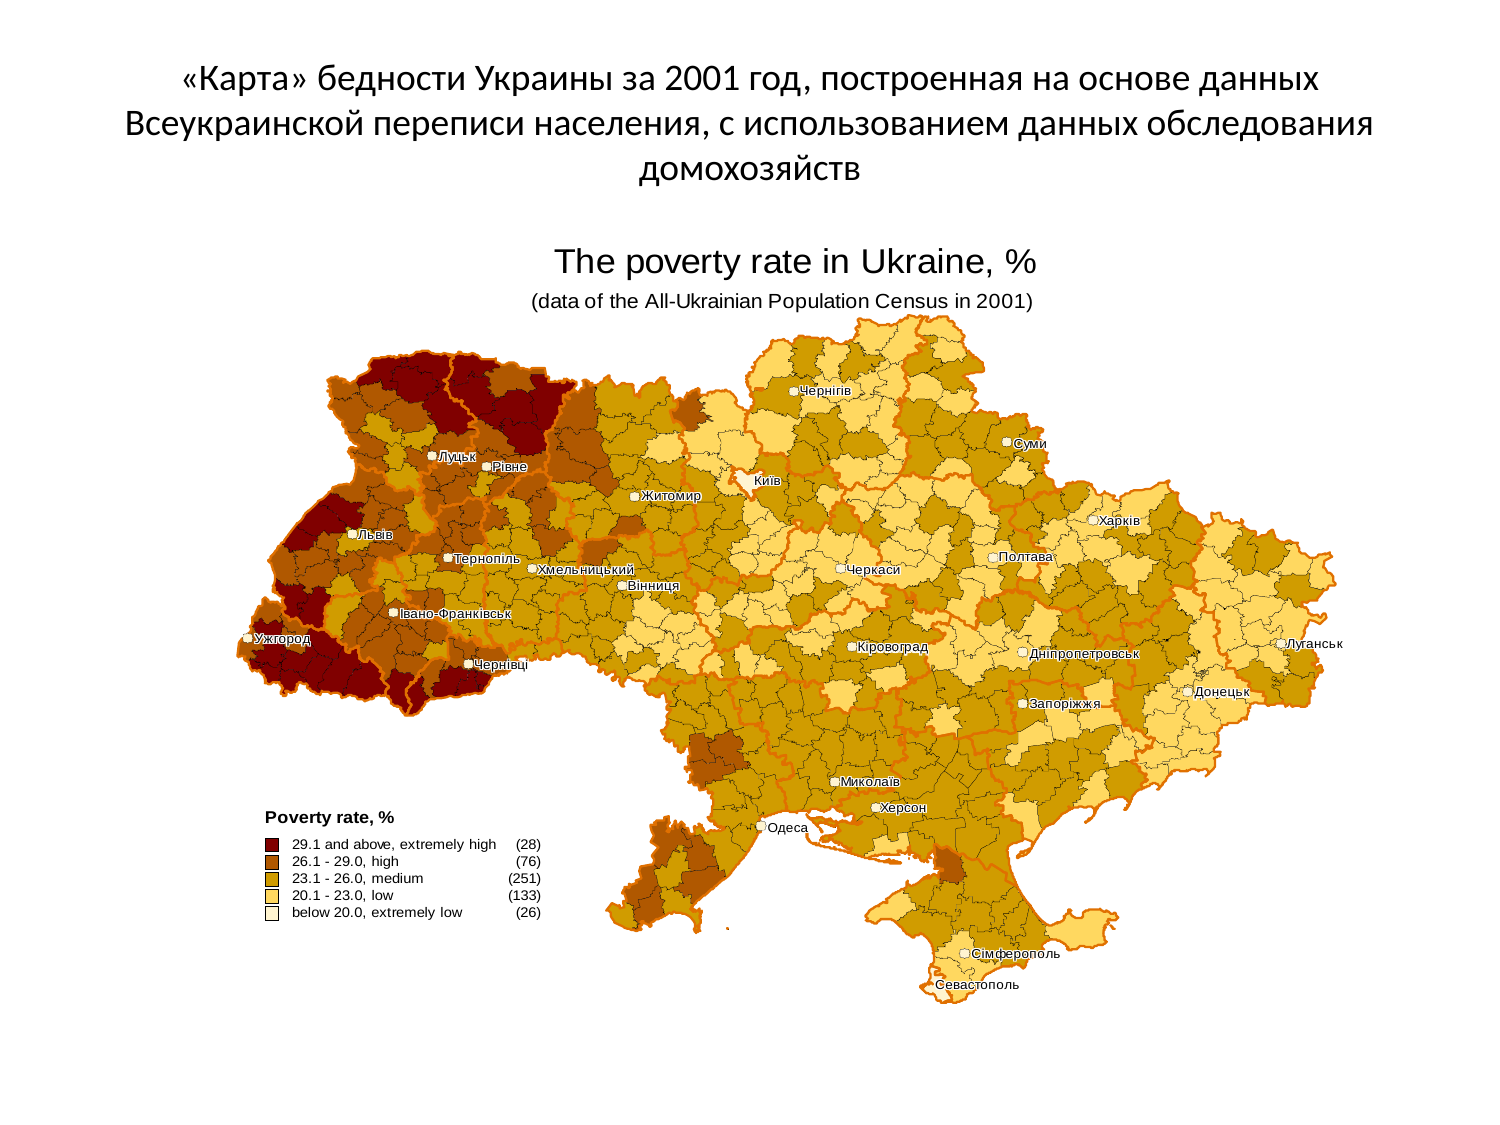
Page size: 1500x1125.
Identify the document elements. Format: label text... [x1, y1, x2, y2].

title «Карта» бедности Украины за 2001 год, построенная на основе данных Всеукраинской переписи населения, с использованием данных обследования домохозяйств [75, 45, 1425, 197]
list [147, 207, 1424, 1059]
